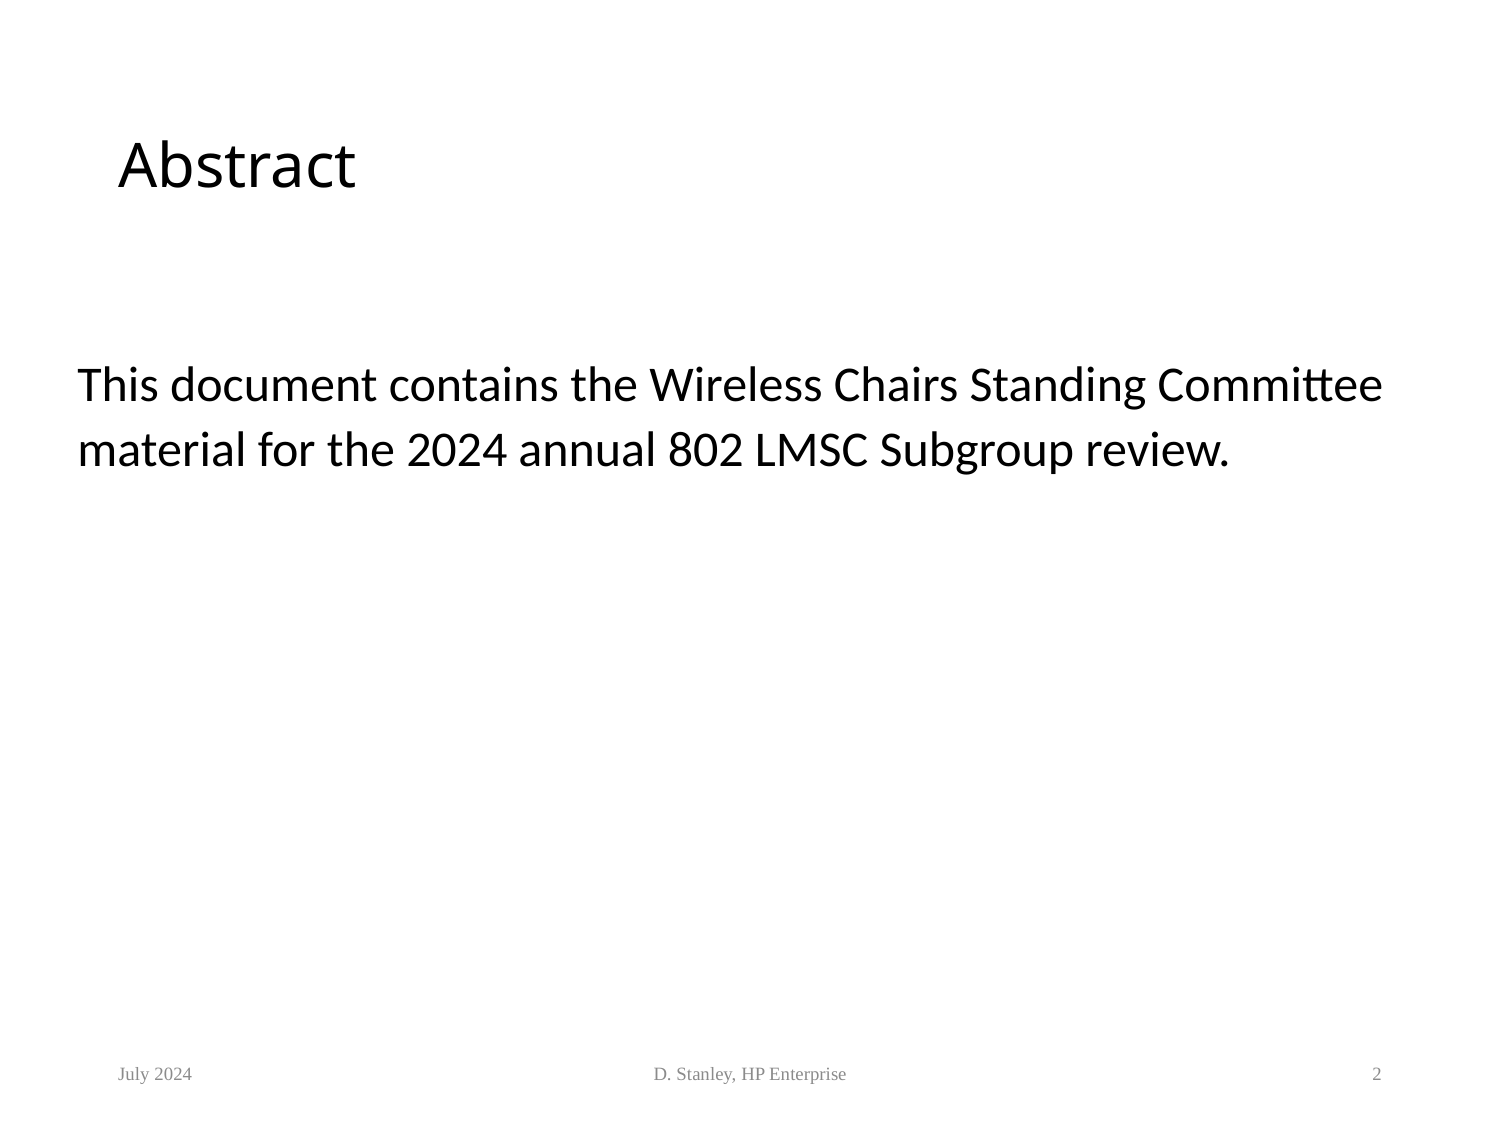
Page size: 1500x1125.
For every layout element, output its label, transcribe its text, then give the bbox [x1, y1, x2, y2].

footer D. Stanley, HP Enterprise [496, 1042, 1004, 1103]
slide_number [103, 1042, 441, 1103]
slide_number 2 [1059, 1042, 1397, 1103]
title Abstract [103, 59, 1397, 278]
list This document contains the Wireless Chairs Standing Committee material for the 2024 annual 802 LMSC Subgroup review. [62, 337, 1463, 713]
